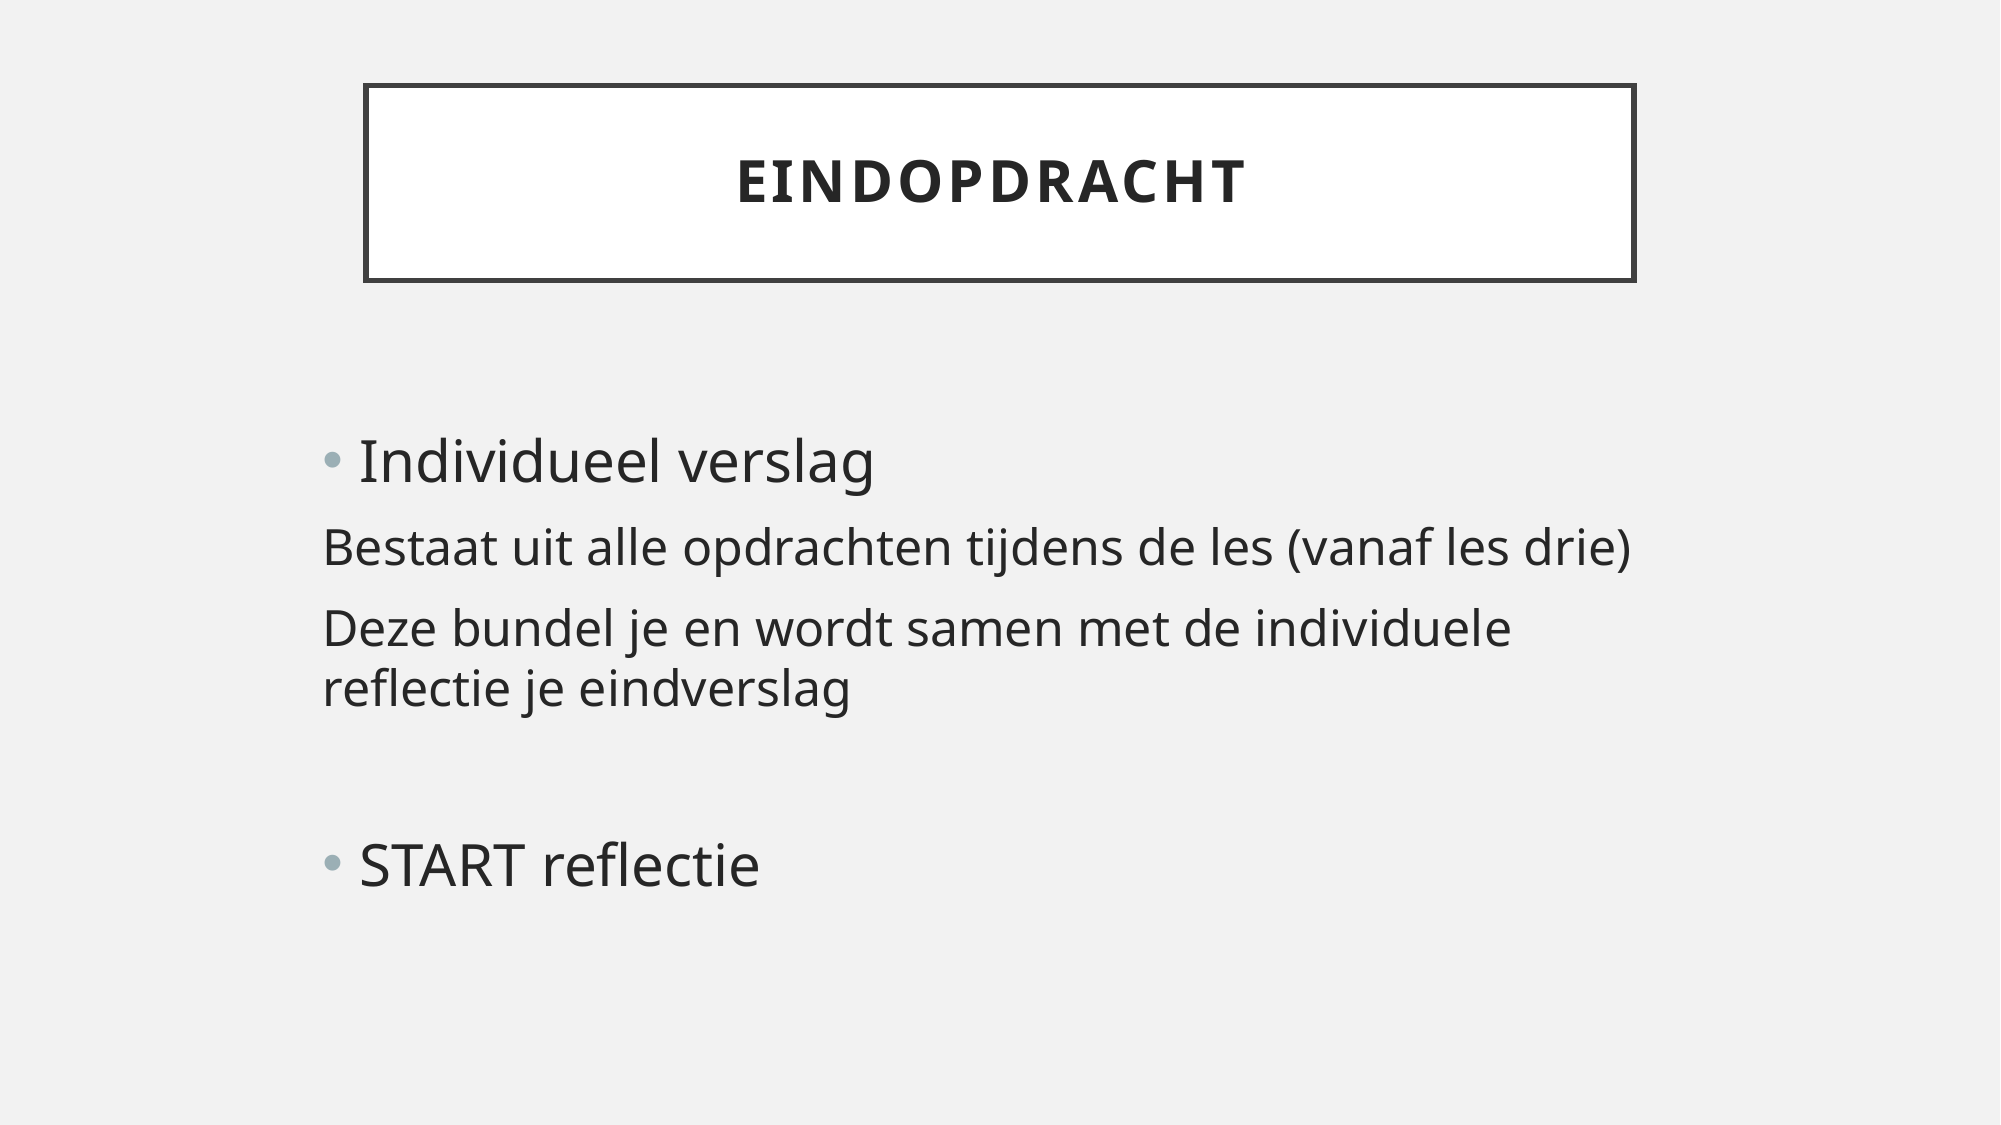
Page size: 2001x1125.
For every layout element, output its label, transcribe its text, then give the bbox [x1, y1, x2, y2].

title Eindopdracht [363, 83, 1637, 283]
list Individueel verslag Bestaat uit alle opdrachten tijdens de les (vanaf les drie) Deze bundel je en wordt samen met de individuele reflectie je eindverslag START reflectie [307, 326, 1693, 1040]
